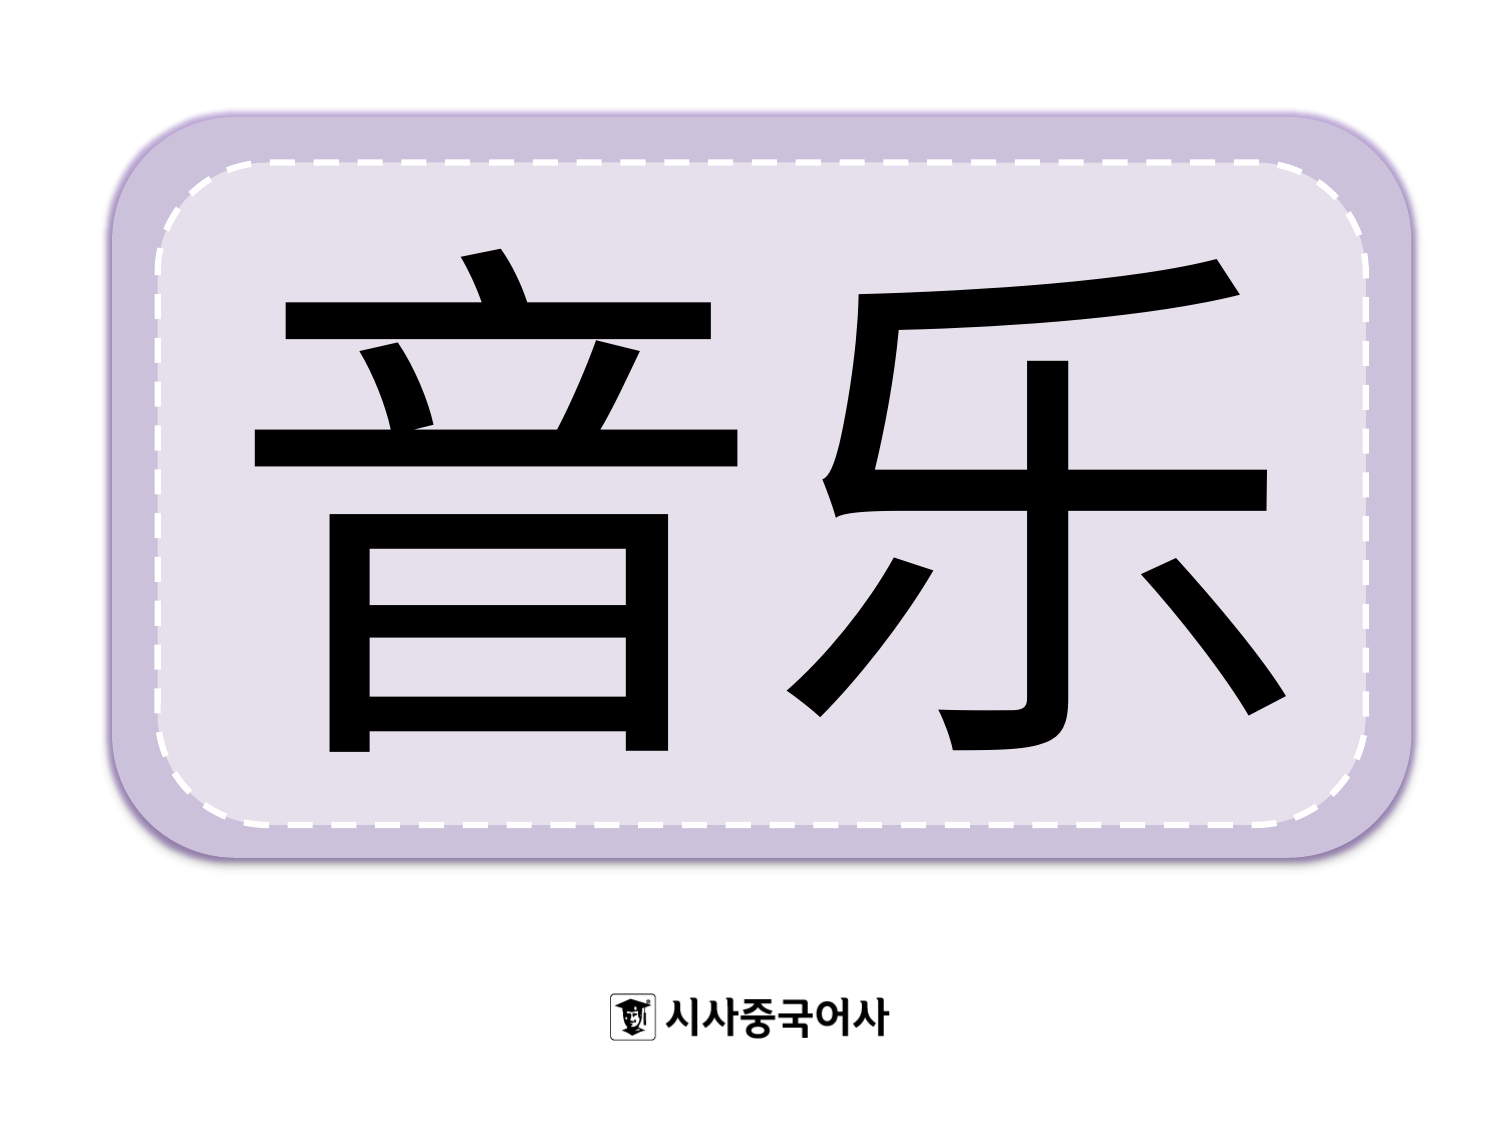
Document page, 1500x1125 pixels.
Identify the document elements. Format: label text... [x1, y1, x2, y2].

picture [602, 987, 898, 1047]
text_box 音乐 [162, 160, 1371, 824]
